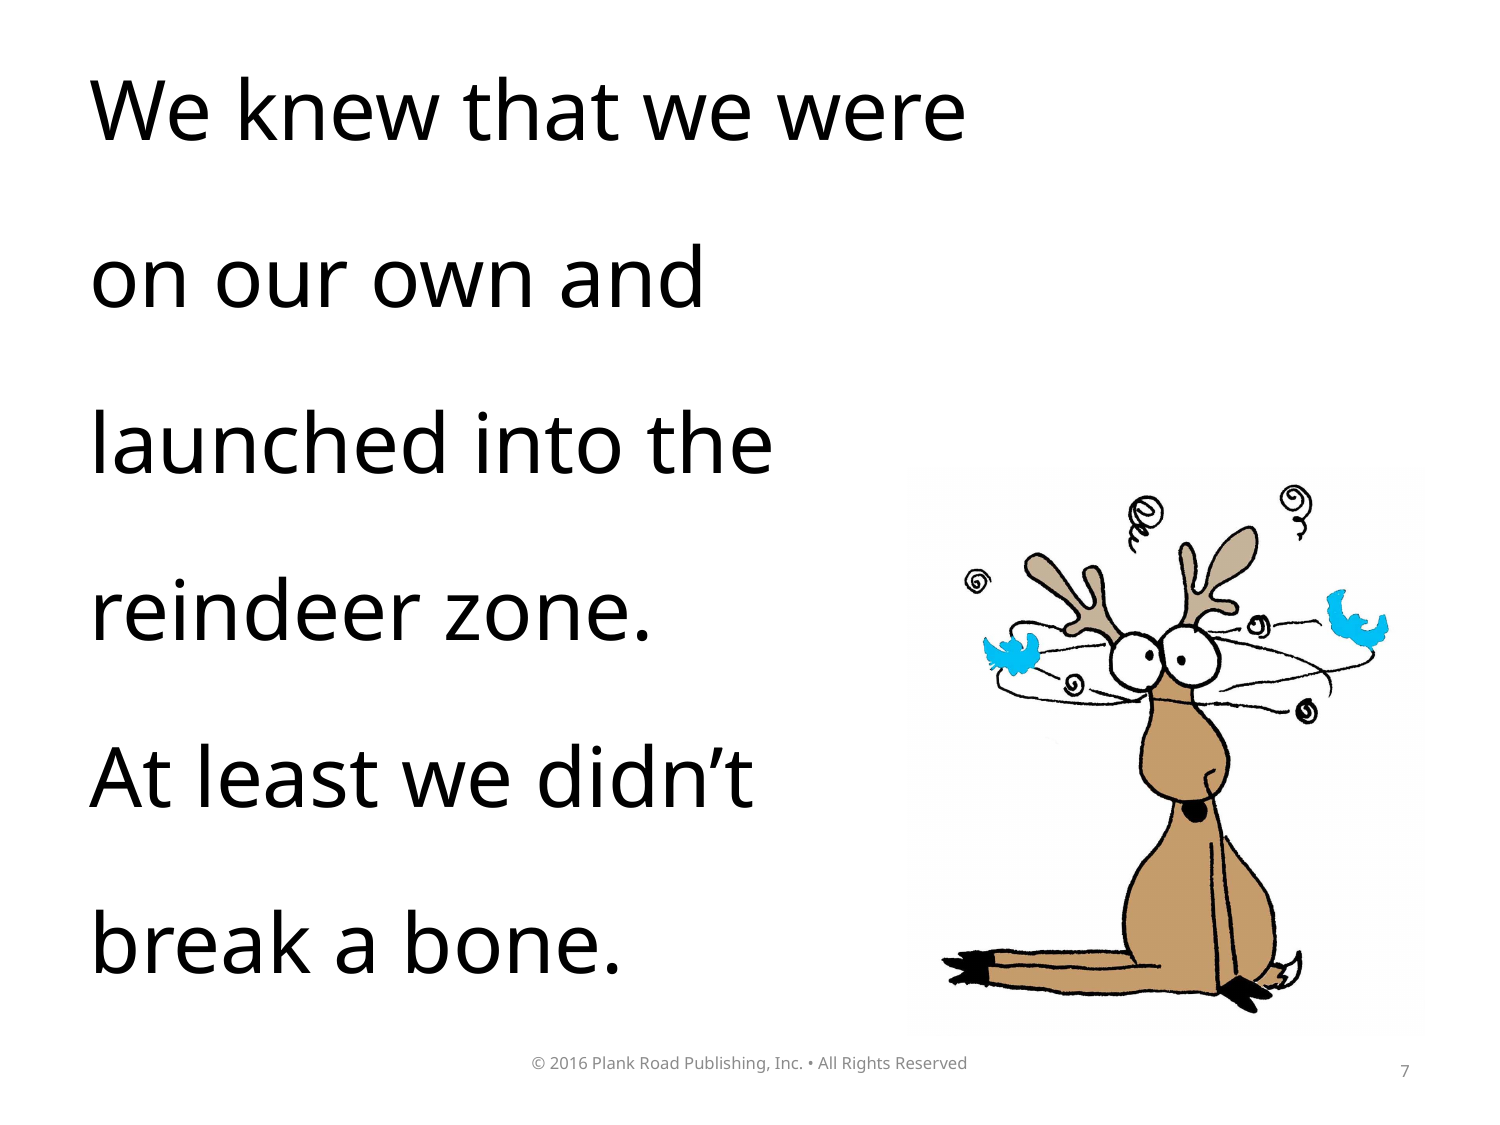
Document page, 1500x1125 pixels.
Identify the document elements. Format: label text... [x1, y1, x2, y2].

list We knew that we were on our own and launched into the reindeer zone. At least we didn’t break a bone. [75, 0, 1425, 1011]
slide_number 7 [1074, 1043, 1425, 1103]
picture [906, 466, 1426, 1036]
